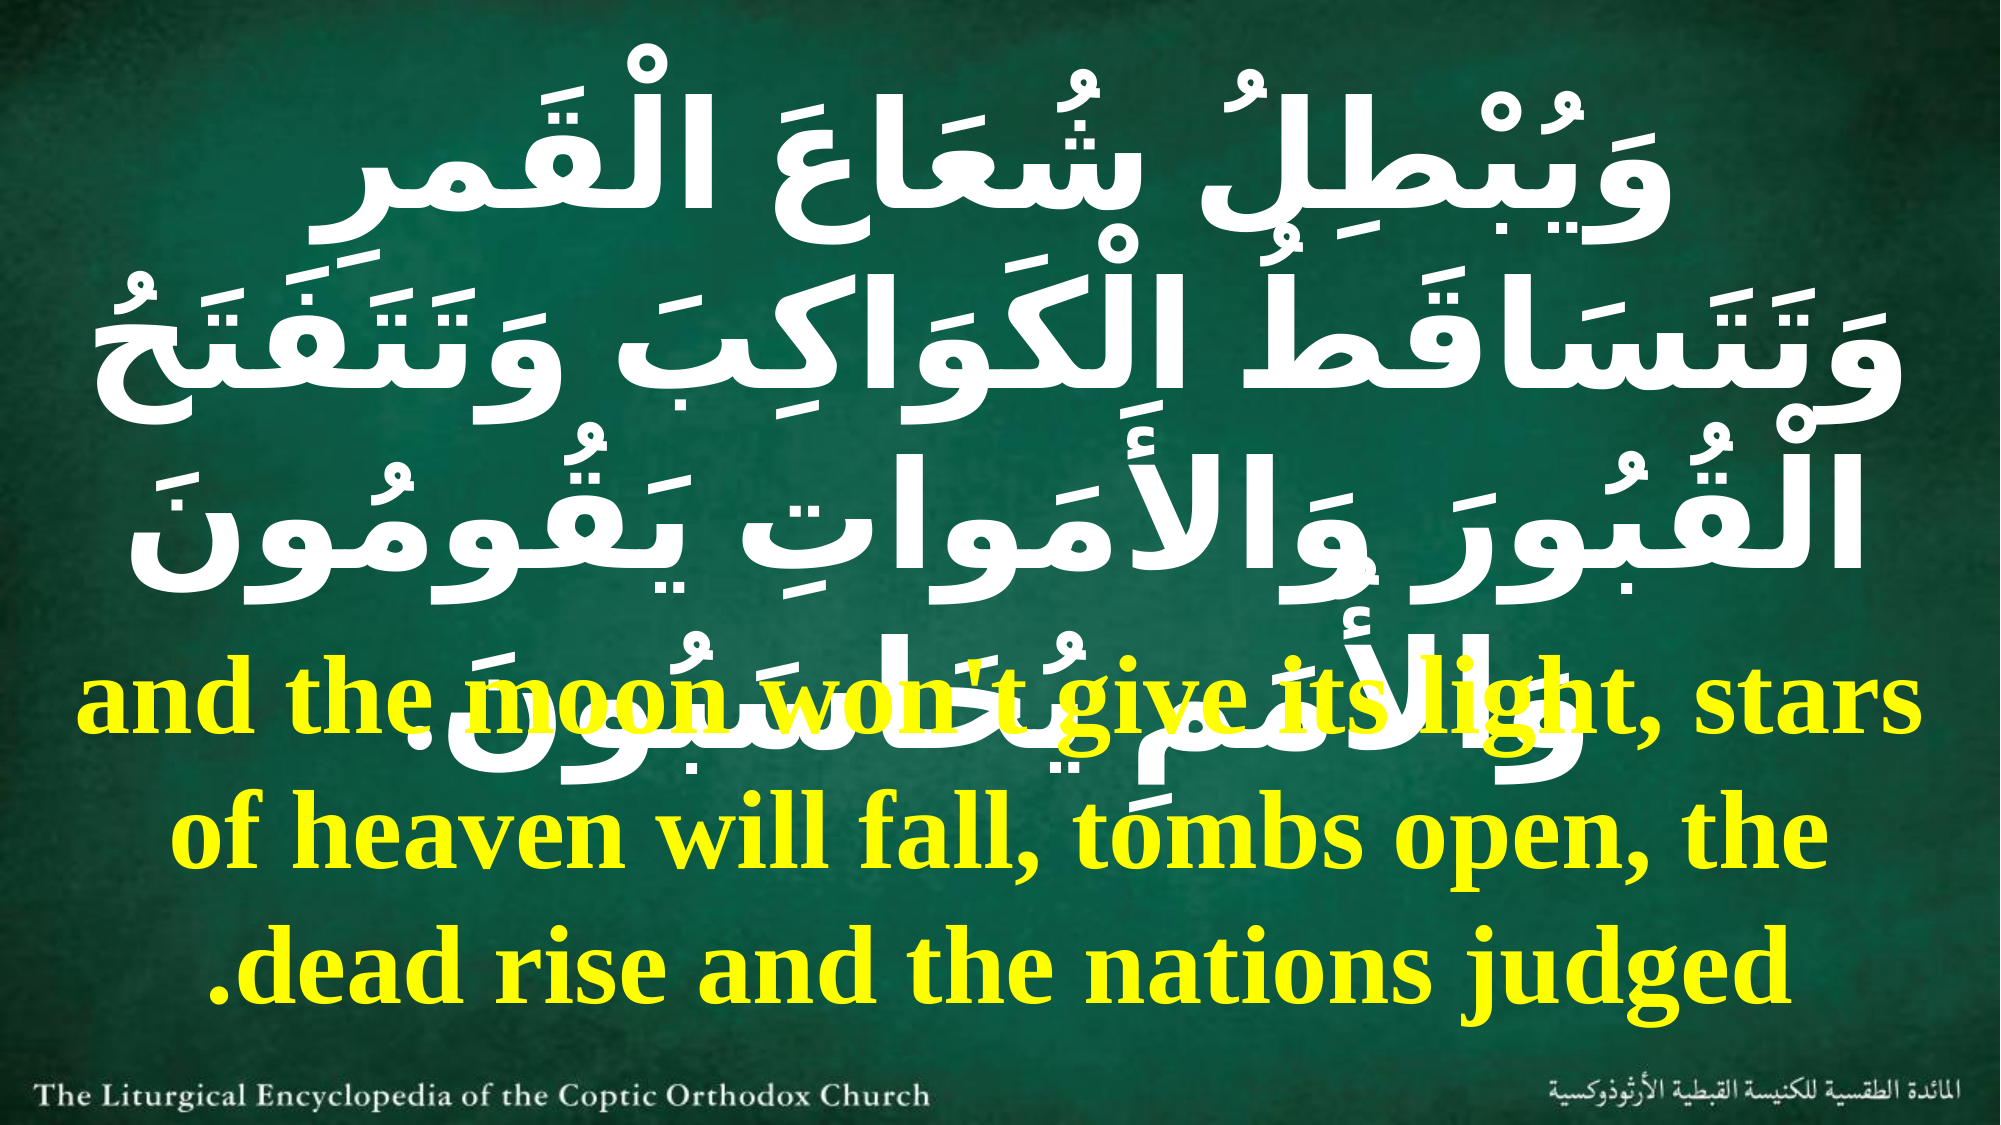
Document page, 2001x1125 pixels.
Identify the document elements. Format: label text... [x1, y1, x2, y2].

text_box and the moon won't give its light, stars of heaven will fall, tombs open, the dead rise and the nations judged. [31, 613, 1969, 1036]
text_box وَيُبْطِلُ شُعَاعَ الْقَمرِ وَتَتَسَاقَطُ الْكَوَاكِبَ وَتَتَفَتَحُ الْقُبُورَ وَالأَمَواتِ يَقُومُونَ وَالأُمَمِ يُحَاسَبُونَ. [29, 51, 1968, 786]
picture [0, 0, 2000, 1125]
